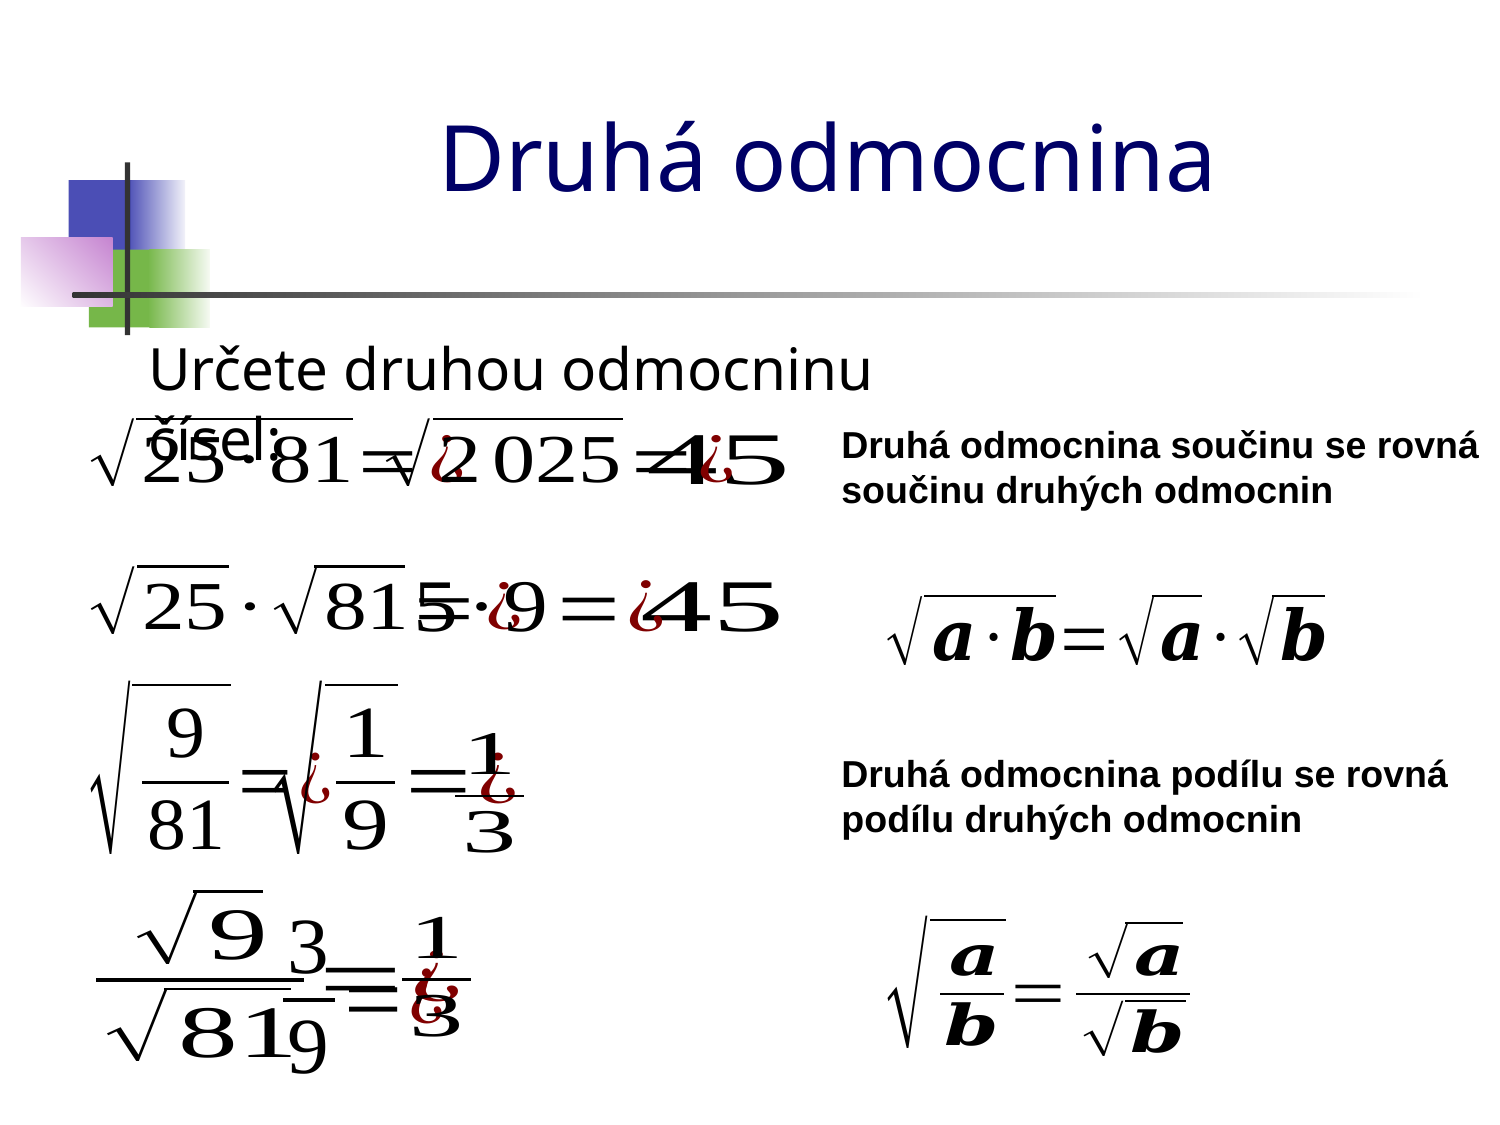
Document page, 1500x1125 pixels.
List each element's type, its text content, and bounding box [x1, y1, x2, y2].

title Druhá odmocnina [188, 34, 1468, 276]
list Určete druhou odmocninu čísel: [117, 324, 1028, 408]
text_box Druhá odmocnina podílu se rovná podílu druhých odmocnin [826, 742, 1500, 848]
text_box Druhá odmocnina součinu se rovná součinu druhých odmocnin [826, 413, 1500, 519]
